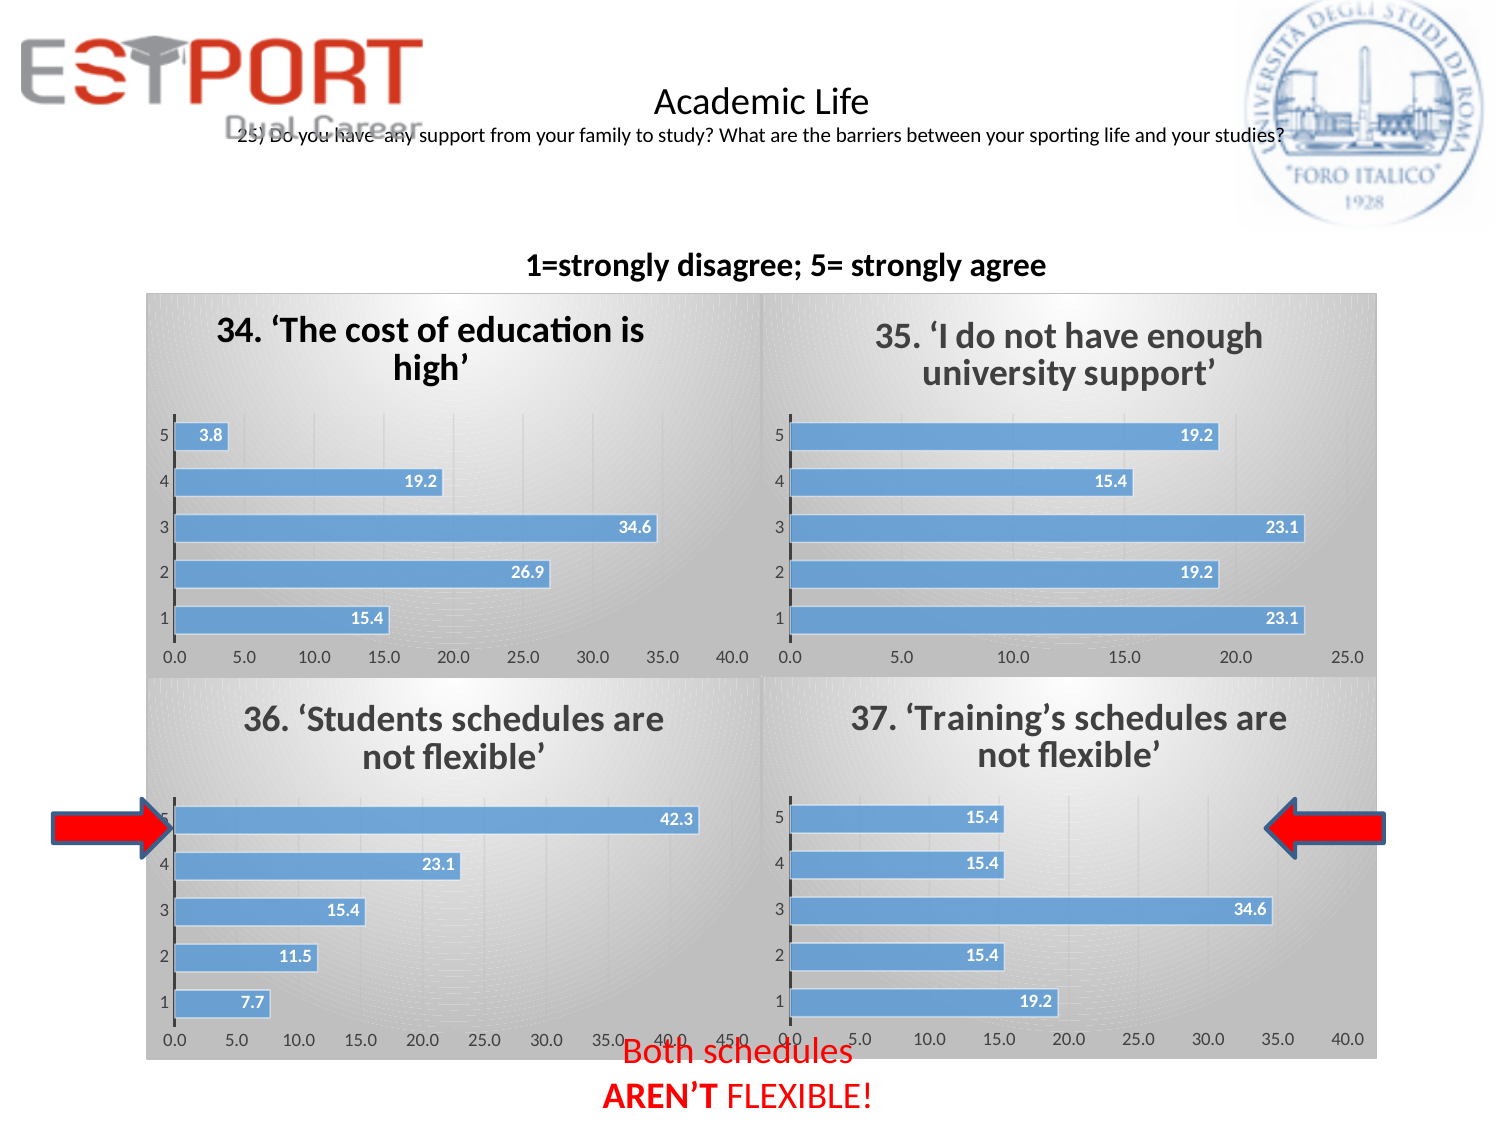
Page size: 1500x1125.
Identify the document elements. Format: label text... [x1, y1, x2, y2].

chart [146, 292, 1378, 1061]
text_box [50, 796, 141, 860]
title Academic Life 25) Do you have any support from your family to study? What are the barriers between your sporting life and your studies? [434, 21, 1228, 155]
text_box 1=strongly disagree; 5= strongly agree [510, 235, 1063, 291]
picture [21, 0, 429, 171]
text_box [1382, 811, 1386, 846]
picture [1233, 0, 1498, 232]
text_box Both schedules AREN’T FLEXIBLE! [584, 1067, 892, 1124]
